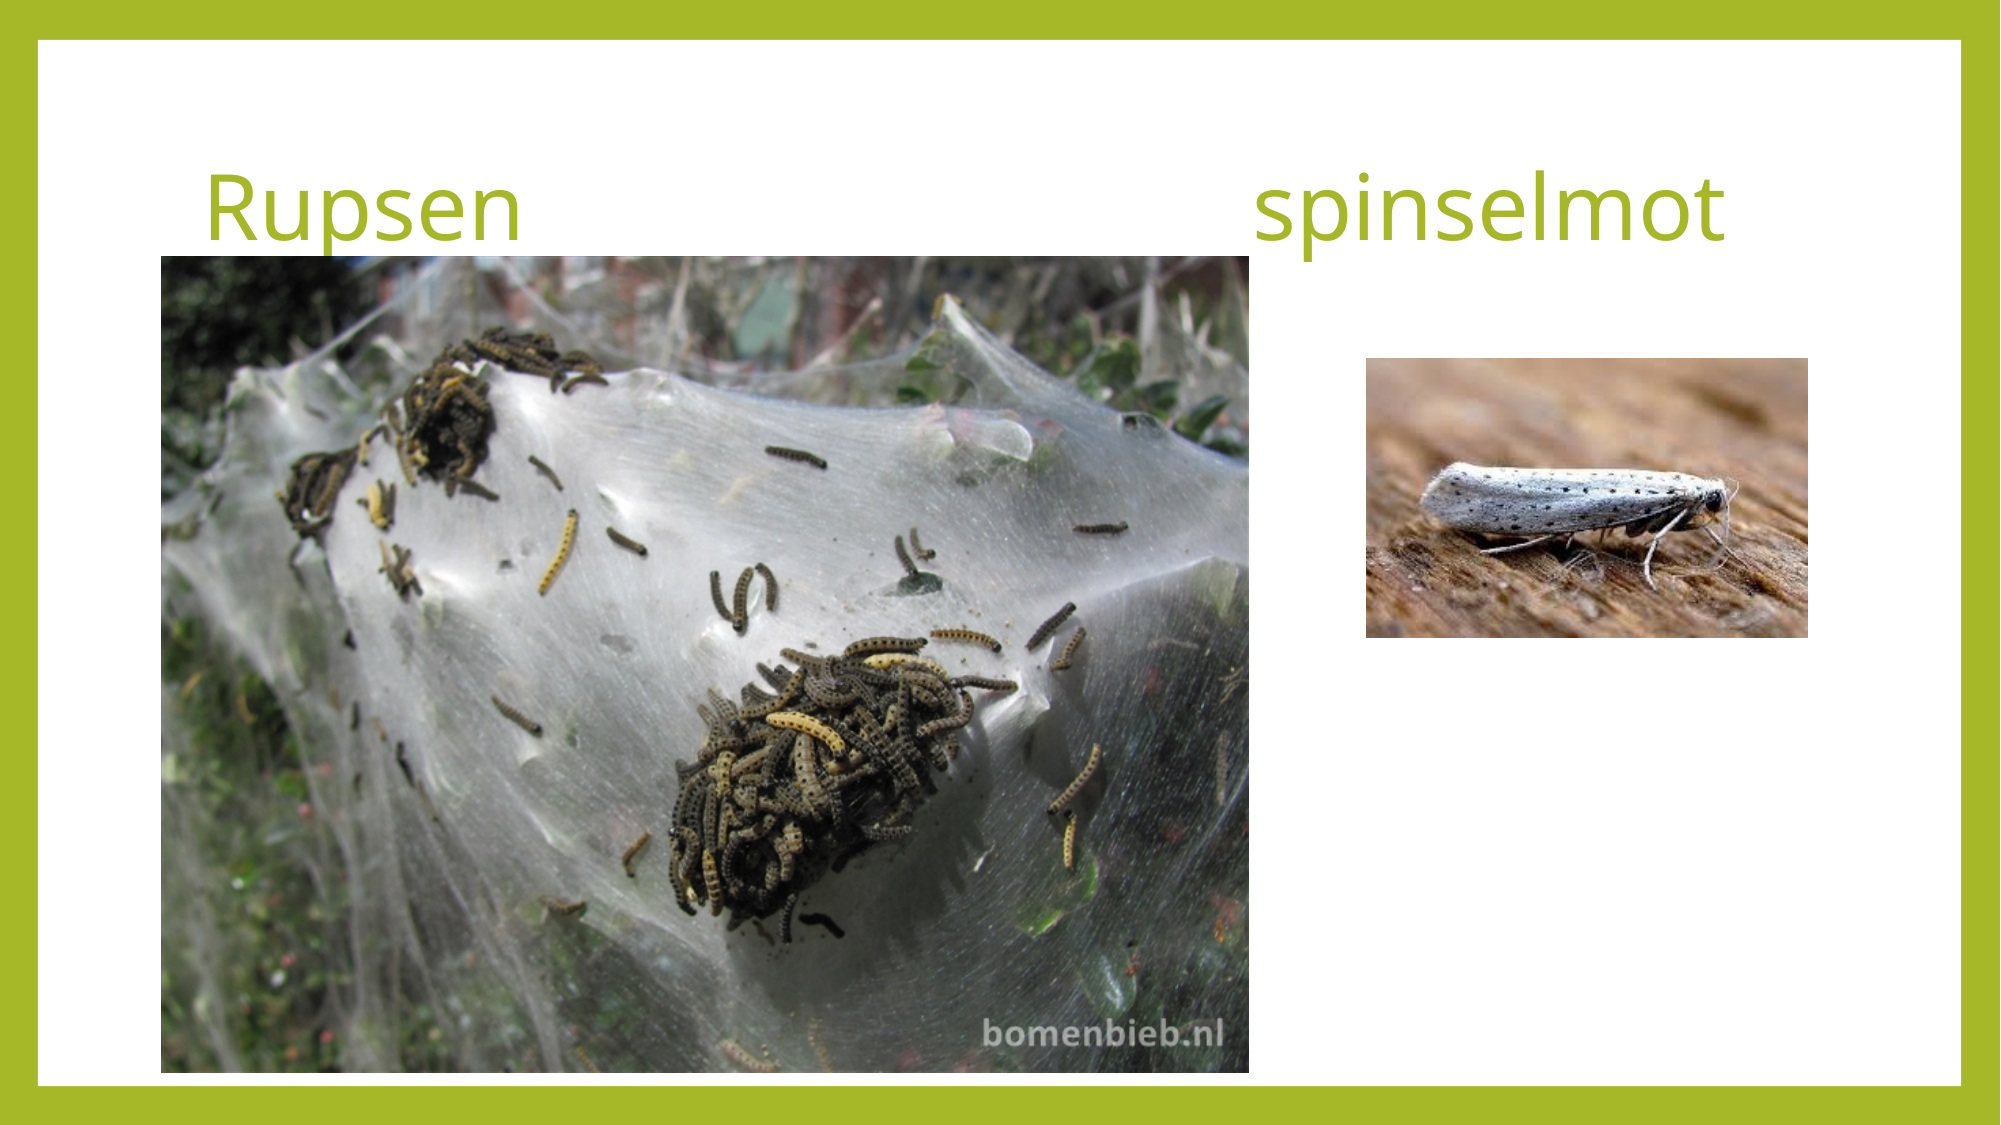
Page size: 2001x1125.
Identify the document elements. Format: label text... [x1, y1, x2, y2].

picture [160, 256, 1249, 1073]
title Rupsen spinselmot [187, 99, 1808, 323]
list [1366, 358, 1808, 639]
